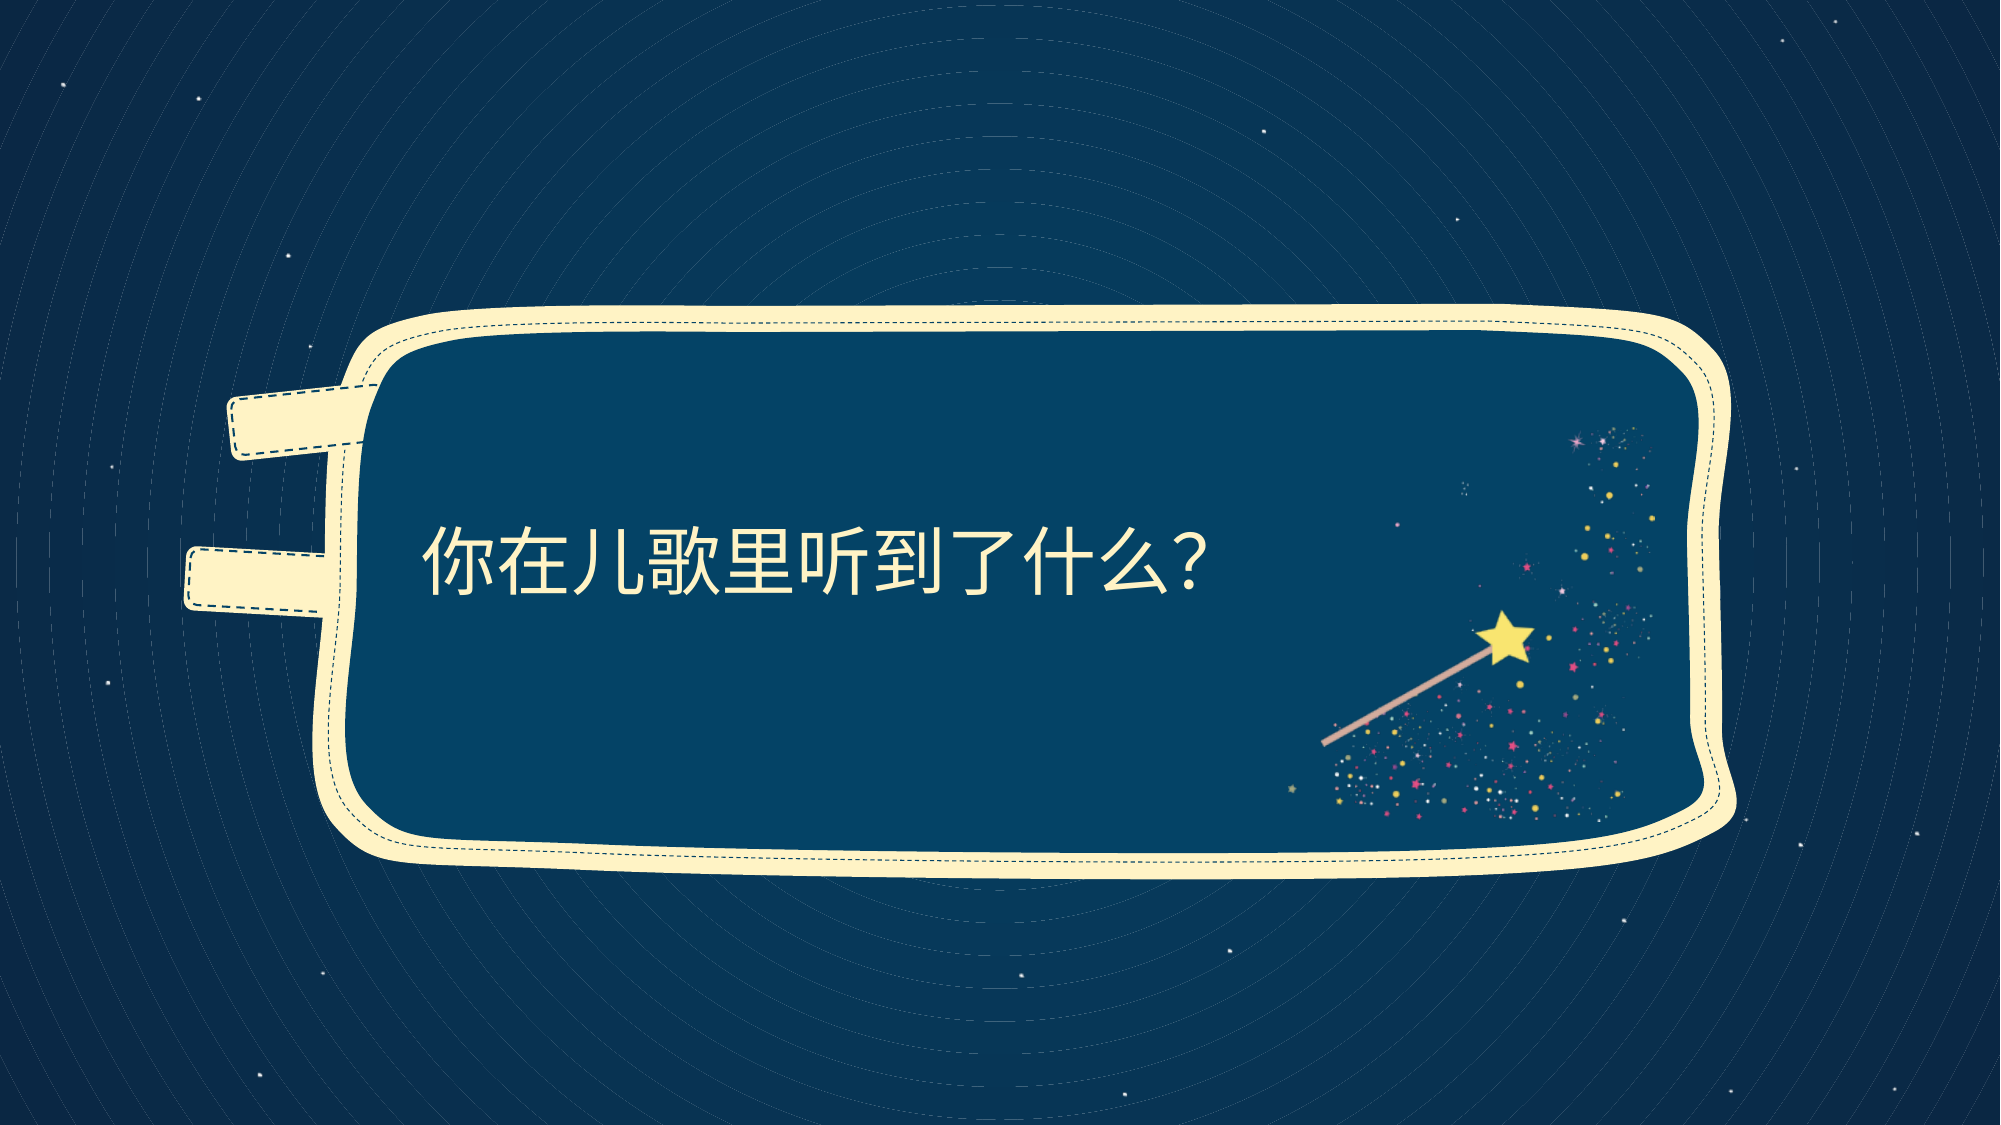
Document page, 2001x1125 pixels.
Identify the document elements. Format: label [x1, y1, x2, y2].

text_box [47, 7, 1933, 1109]
text_box [0, 0, 2000, 1125]
text_box [184, 303, 1737, 880]
picture [1288, 427, 1655, 823]
